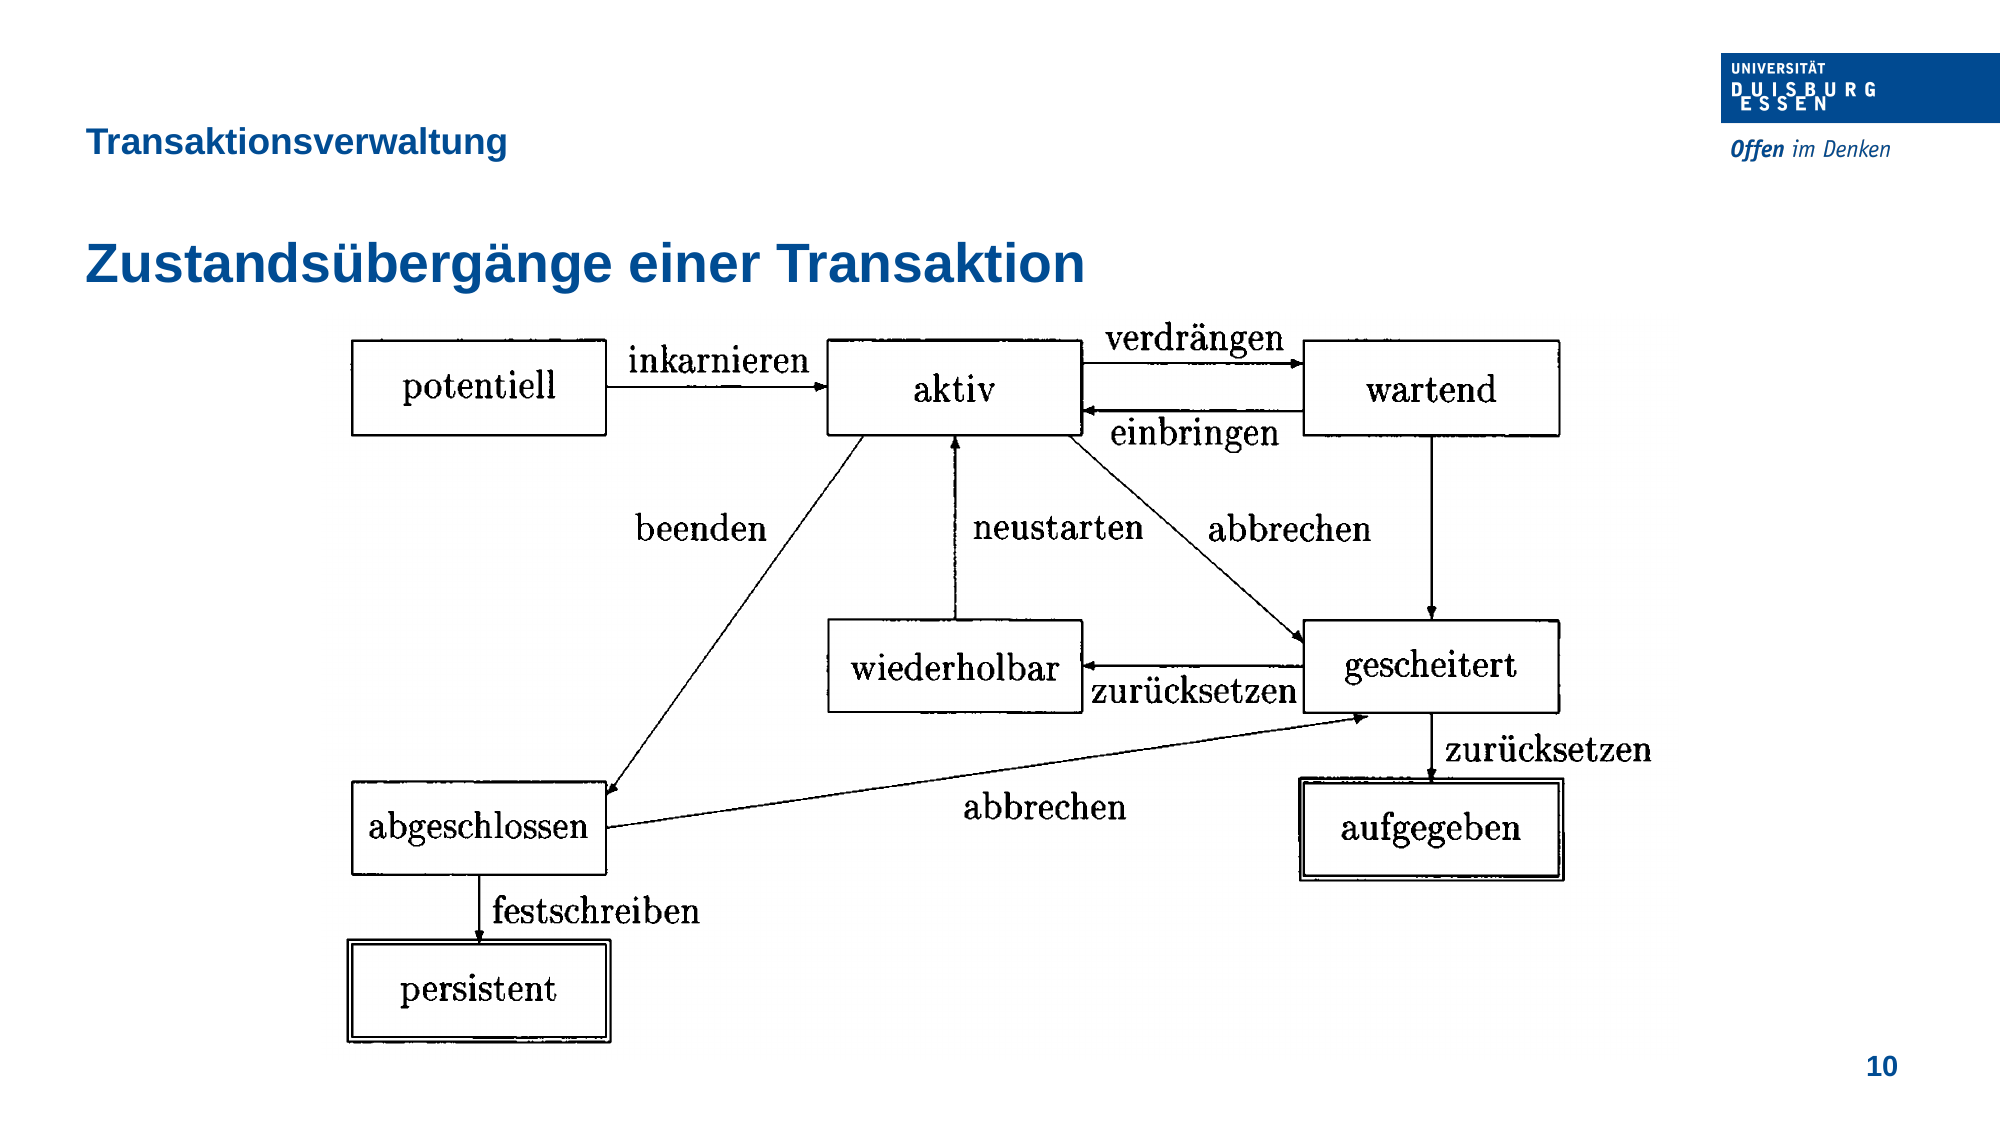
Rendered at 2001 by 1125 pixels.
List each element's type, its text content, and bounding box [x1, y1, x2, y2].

picture [321, 313, 1679, 1061]
picture [1721, 53, 2000, 162]
slide_number 10 [1677, 1039, 1914, 1081]
list Zustandsübergänge einer Transaktion [85, 227, 1694, 303]
list Transaktionsverwaltung [85, 122, 1694, 163]
